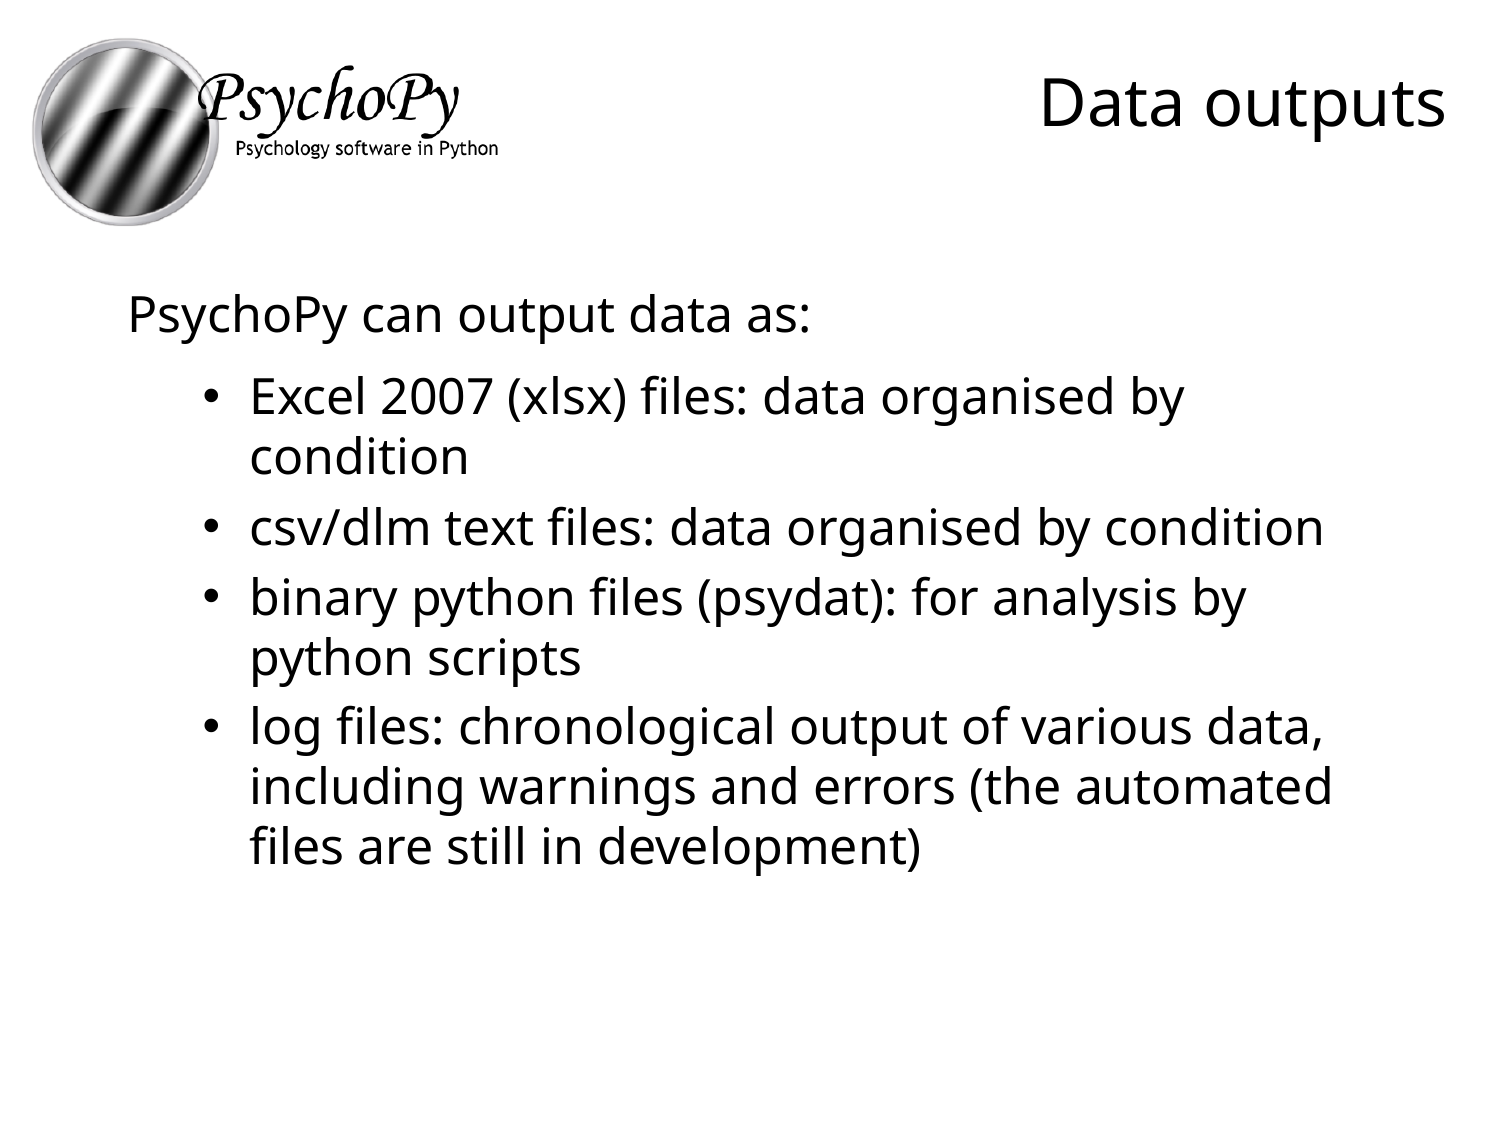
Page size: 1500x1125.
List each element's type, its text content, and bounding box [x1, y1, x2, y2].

title Data outputs [587, 37, 1463, 163]
list PsychoPy can output data as: Excel 2007 (xlsx) files: data organised by condition csv/dlm text files: data organised by condition binary python files (psydat): for analysis by python scripts log files: chronological output of various data, including warnings and errors (the automated files are still in development) [112, 274, 1388, 1001]
picture [29, 35, 546, 230]
